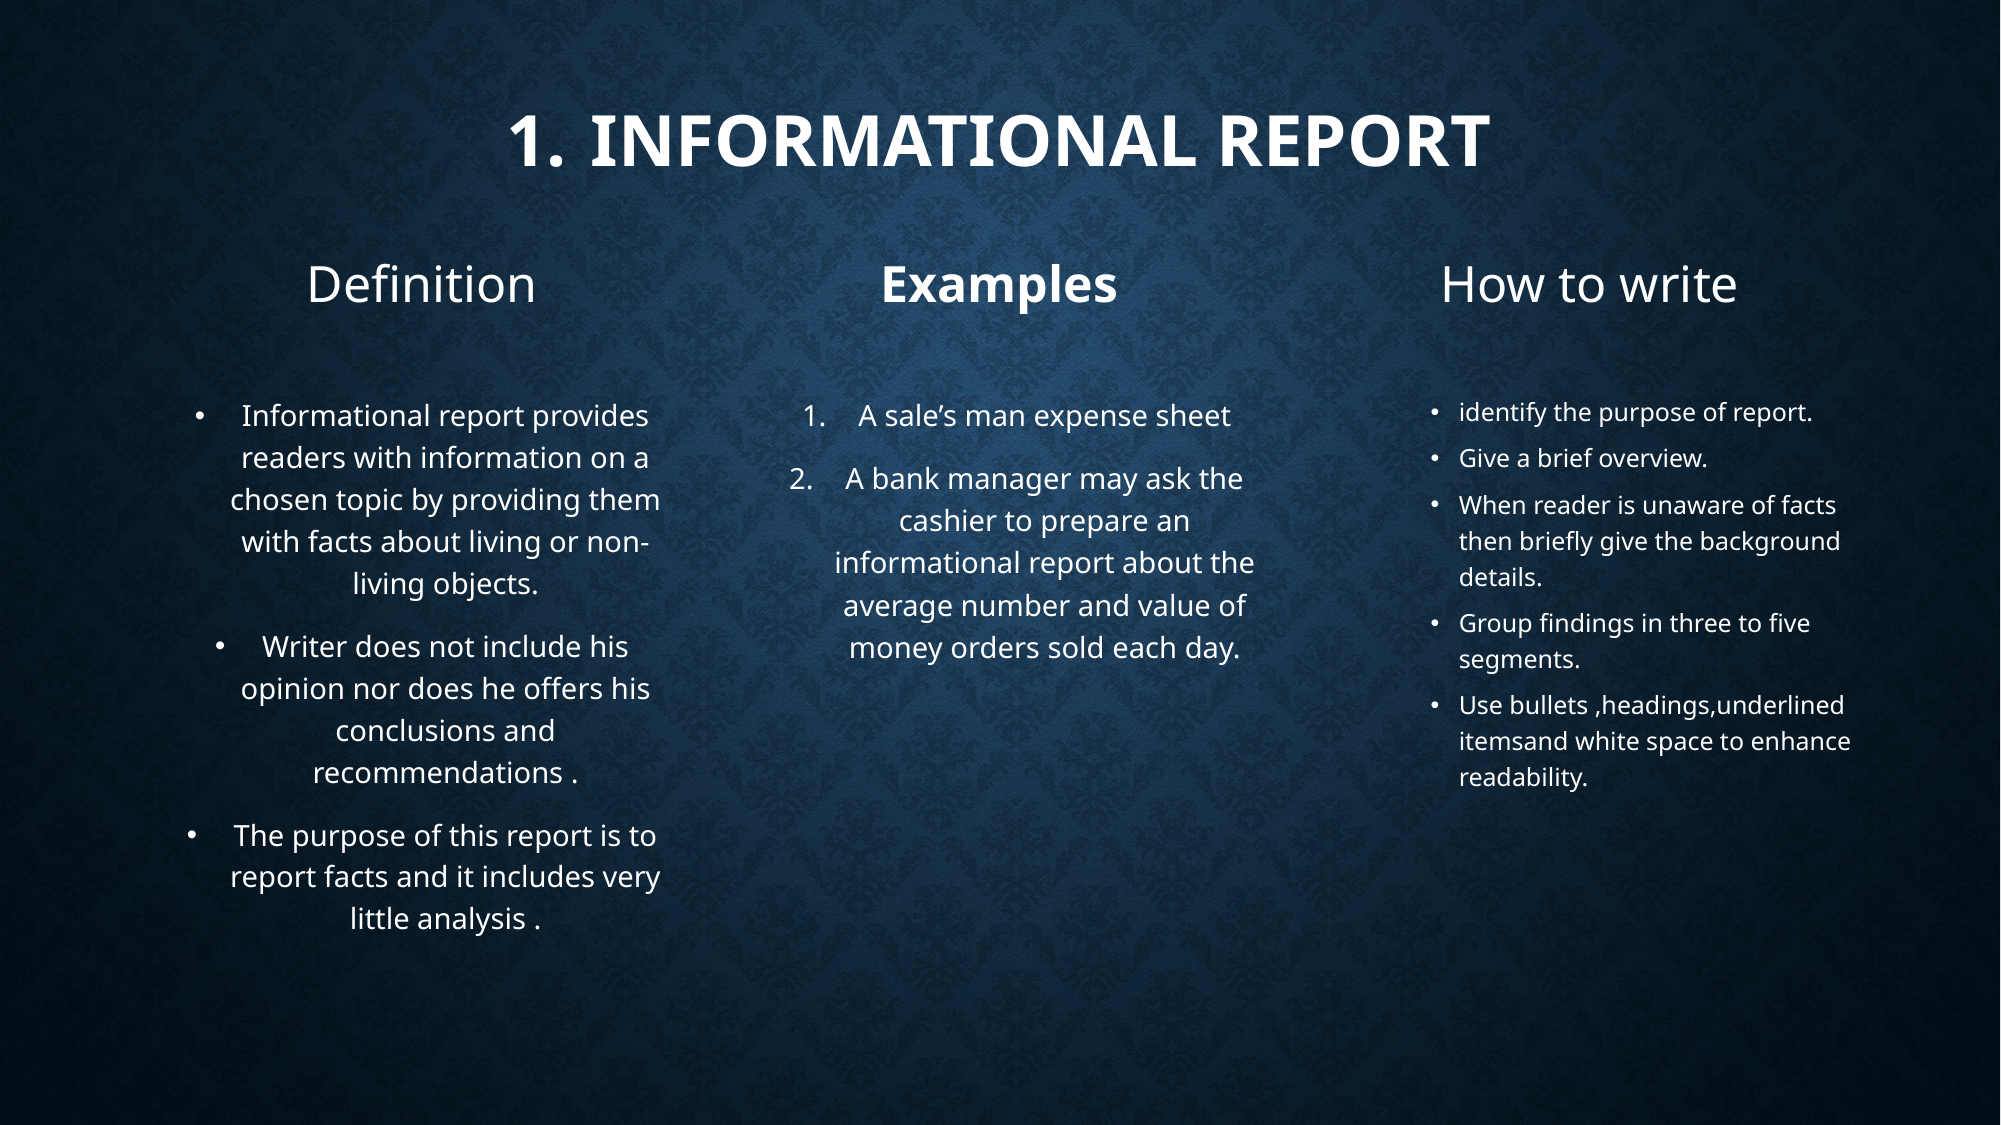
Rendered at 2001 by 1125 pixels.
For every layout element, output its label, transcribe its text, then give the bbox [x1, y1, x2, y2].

list A sale’s man expense sheet A bank manager may ask the cashier to prepare an informational report about the average number and value of money orders sold each day. [746, 383, 1288, 856]
title Informational report [149, 34, 1849, 253]
list Informational report provides readers with information on a chosen topic by providing them with facts about living or non-living objects. Writer does not include his opinion nor does he offers his conclusions and recommendations . The purpose of this report is to report facts and it includes very little analysis . [151, 383, 693, 856]
list Examples [728, 184, 1271, 320]
list How to write [1326, 184, 1867, 320]
list Definition [151, 184, 693, 320]
list identify the purpose of report. Give a brief overview. When reader is unaware of facts then briefly give the background details. Group findings in three to five segments. Use bullets ,headings,underlined itemsand white space to enhance readability. [1340, 383, 1881, 856]
